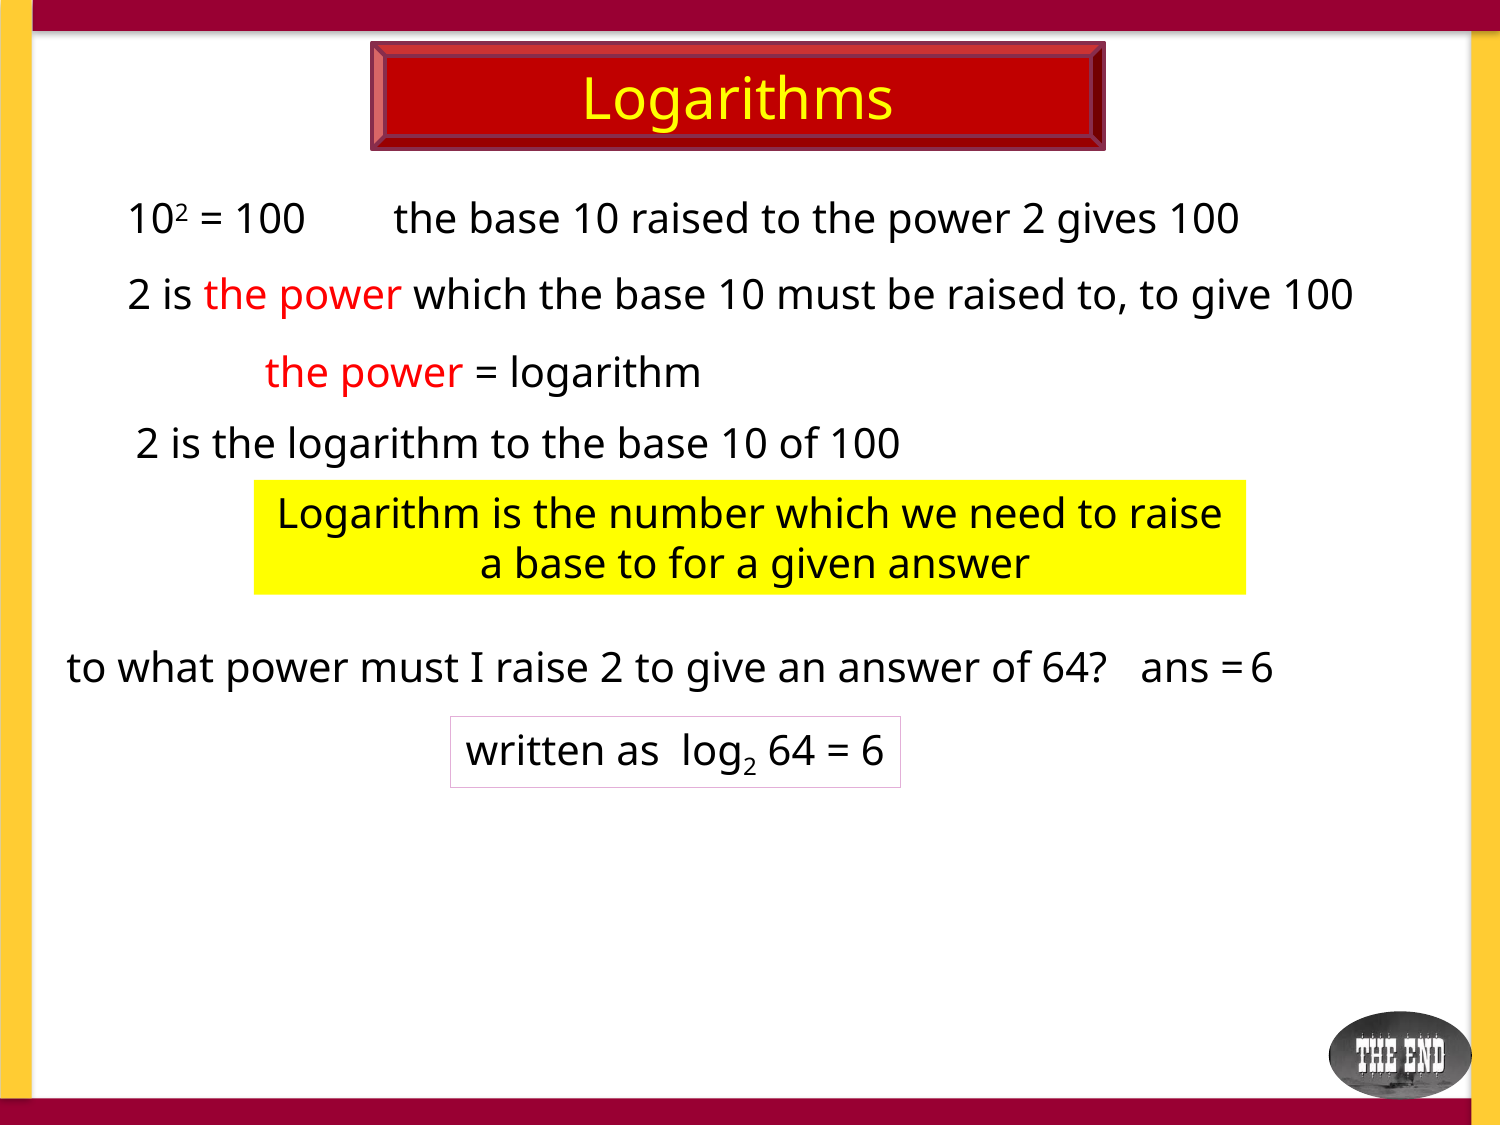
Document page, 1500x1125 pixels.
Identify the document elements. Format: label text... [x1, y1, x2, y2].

text_box 2 is the logarithm to the base 10 of 100 [120, 408, 917, 474]
text_box 102 = 100 [112, 184, 378, 250]
text_box written as log2 64 = 6 [450, 716, 901, 788]
text_box 2 is the power which the base 10 must be raised to, to give 100 [112, 260, 1370, 326]
text_box Logarithms [370, 41, 1106, 151]
text_box Logarithm is the number which we need to raise a base to for a given answer [253, 479, 1247, 595]
picture [1328, 1011, 1472, 1100]
text_box the base 10 raised to the power 2 gives 100 [378, 184, 1256, 250]
text_box to what power must I raise 2 to give an answer of 64? [51, 633, 1123, 699]
text_box the power = logarithm [239, 338, 717, 403]
text_box ans = [1125, 633, 1235, 699]
text_box 6 [1235, 633, 1290, 699]
